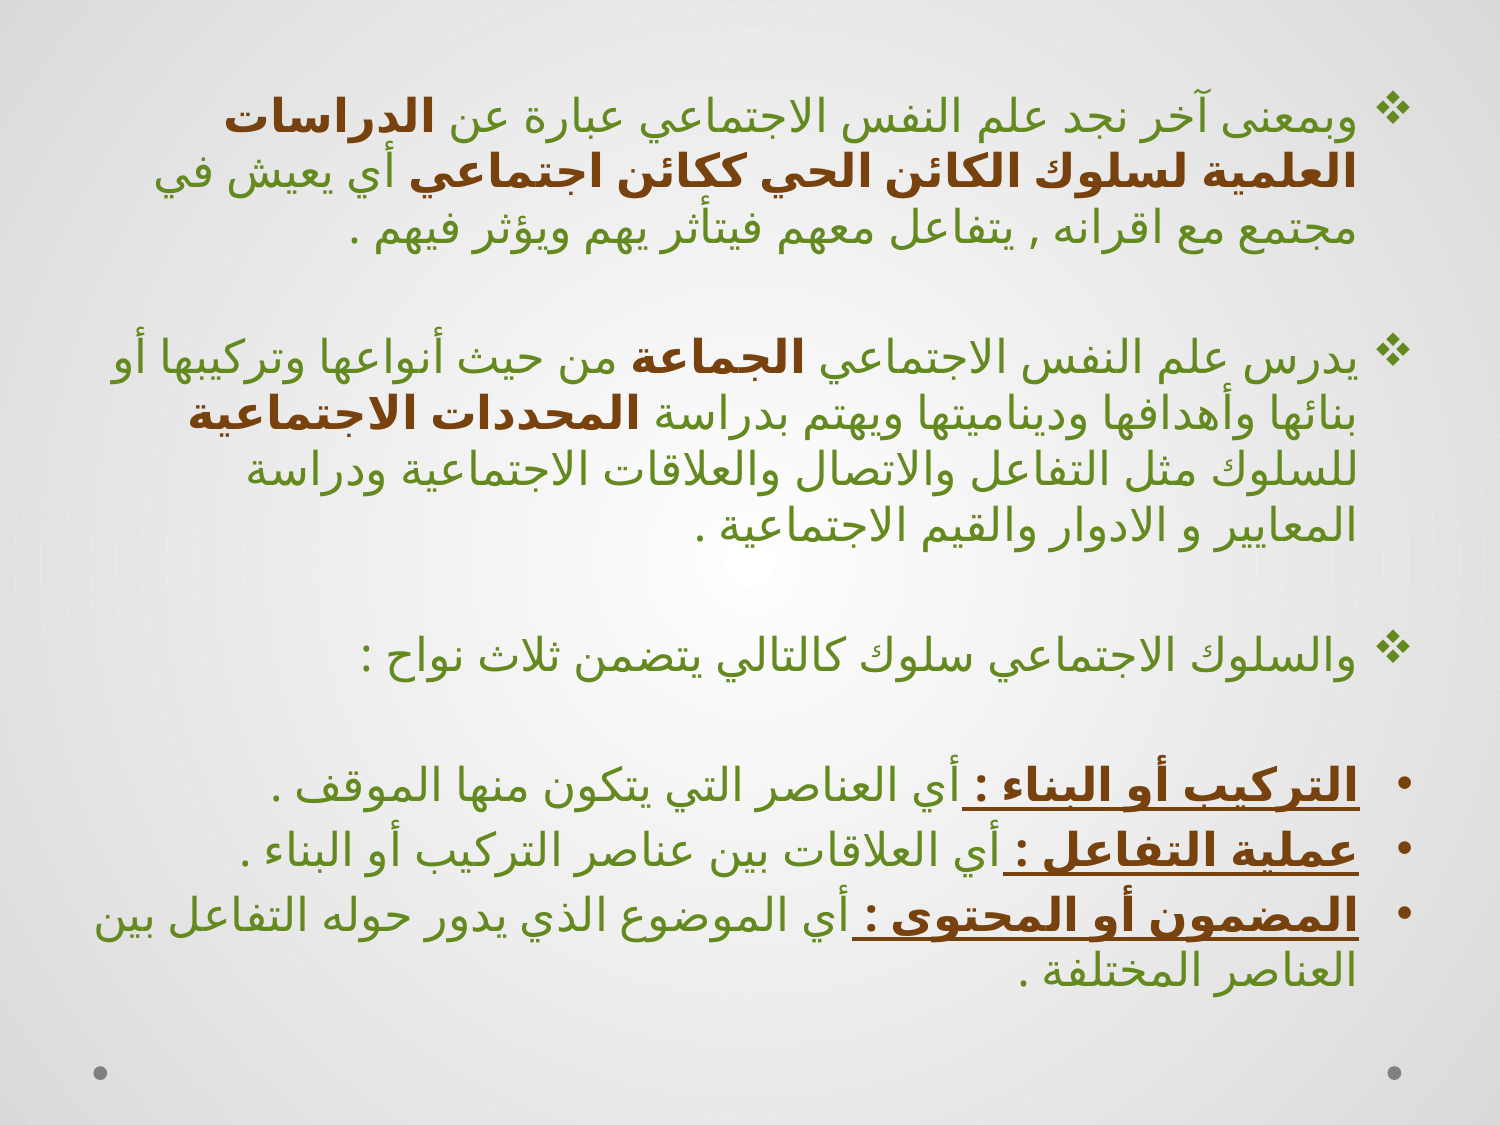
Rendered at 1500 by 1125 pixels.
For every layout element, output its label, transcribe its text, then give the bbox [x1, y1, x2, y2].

list وبمعنى آخر نجد علم النفس الاجتماعي عبارة عن الدراسات العلمية لسلوك الكائن الحي ككائن اجتماعي أي يعيش في مجتمع مع اقرانه , يتفاعل معهم فيتأثر يهم ويؤثر فيهم . يدرس علم النفس الاجتماعي الجماعة من حيث أنواعها وتركيبها أو بنائها وأهدافها وديناميتها ويهتم بدراسة المحددات الاجتماعية للسلوك مثل التفاعل والاتصال والعلاقات الاجتماعية ودراسة المعايير و الادوار والقيم الاجتماعية . والسلوك الاجتماعي سلوك كالتالي يتضمن ثلاث نواح : التركيب أو البناء : أي العناصر التي يتكون منها الموقف . عملية التفاعل : أي العلاقات بين عناصر التركيب أو البناء . المضمون أو المحتوى : أي الموضوع الذي يدور حوله التفاعل بين العناصر المختلفة . [76, 78, 1427, 1012]
